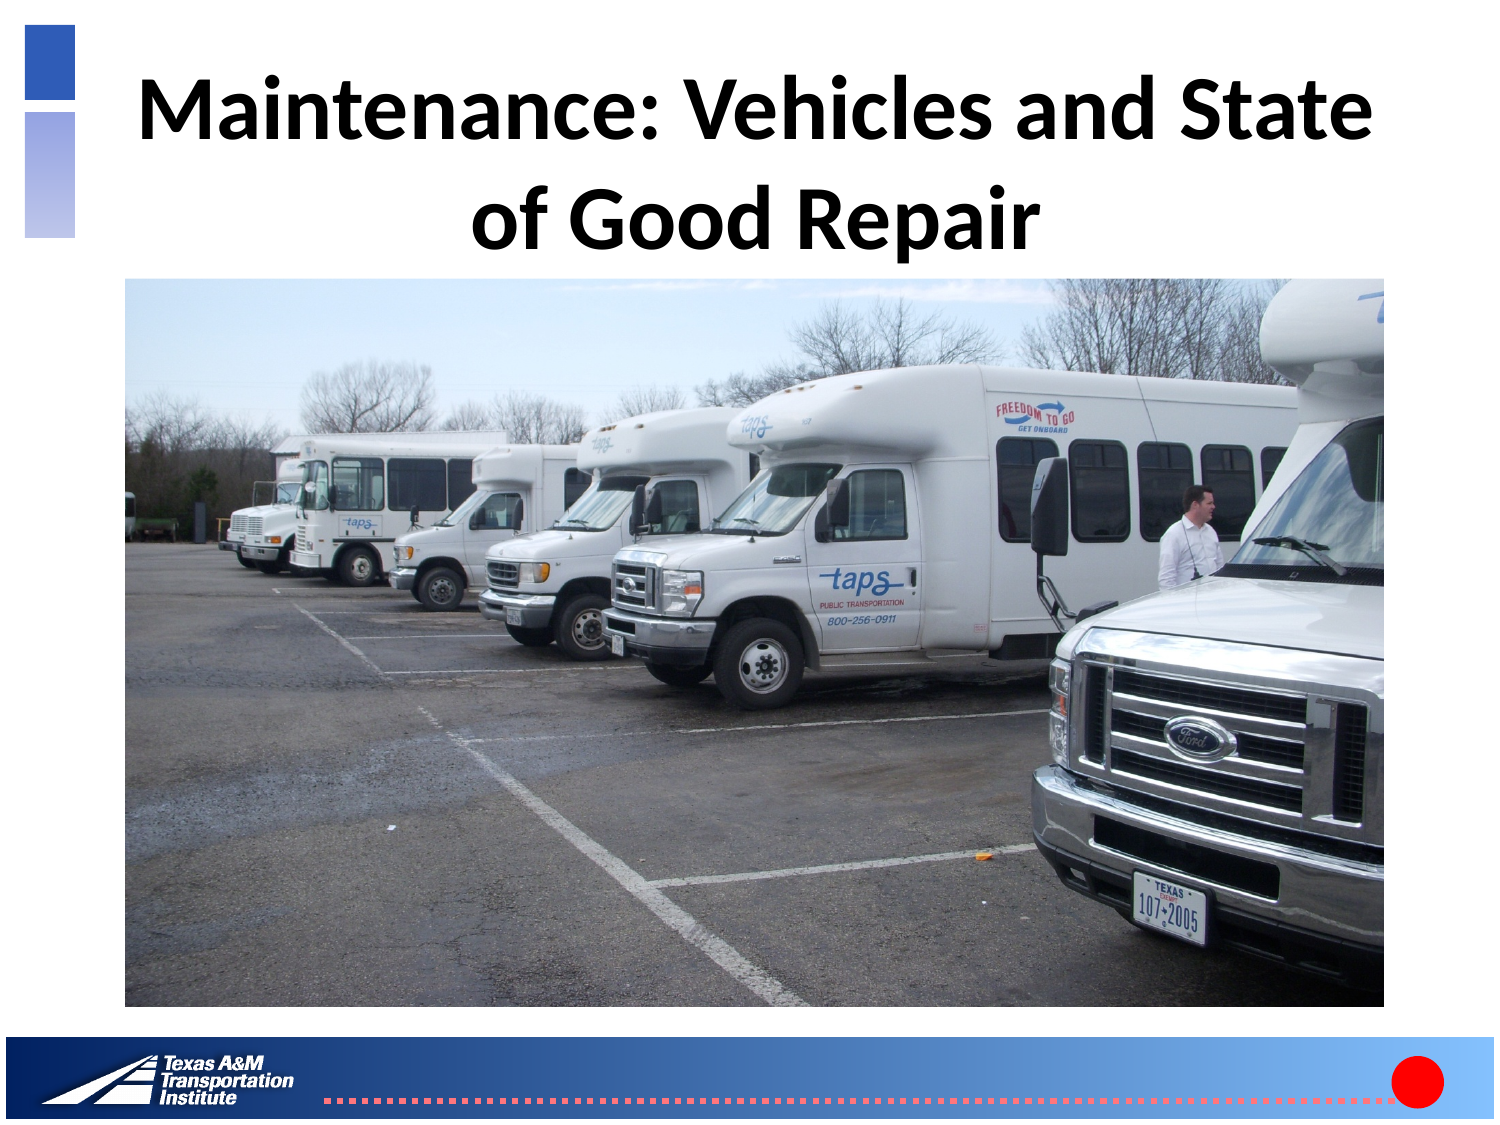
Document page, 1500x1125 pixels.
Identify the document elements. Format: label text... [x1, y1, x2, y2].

picture [37, 1037, 300, 1125]
title Maintenance: Vehicles and State of Good Repair [118, 37, 1394, 279]
picture [124, 62, 1384, 1007]
